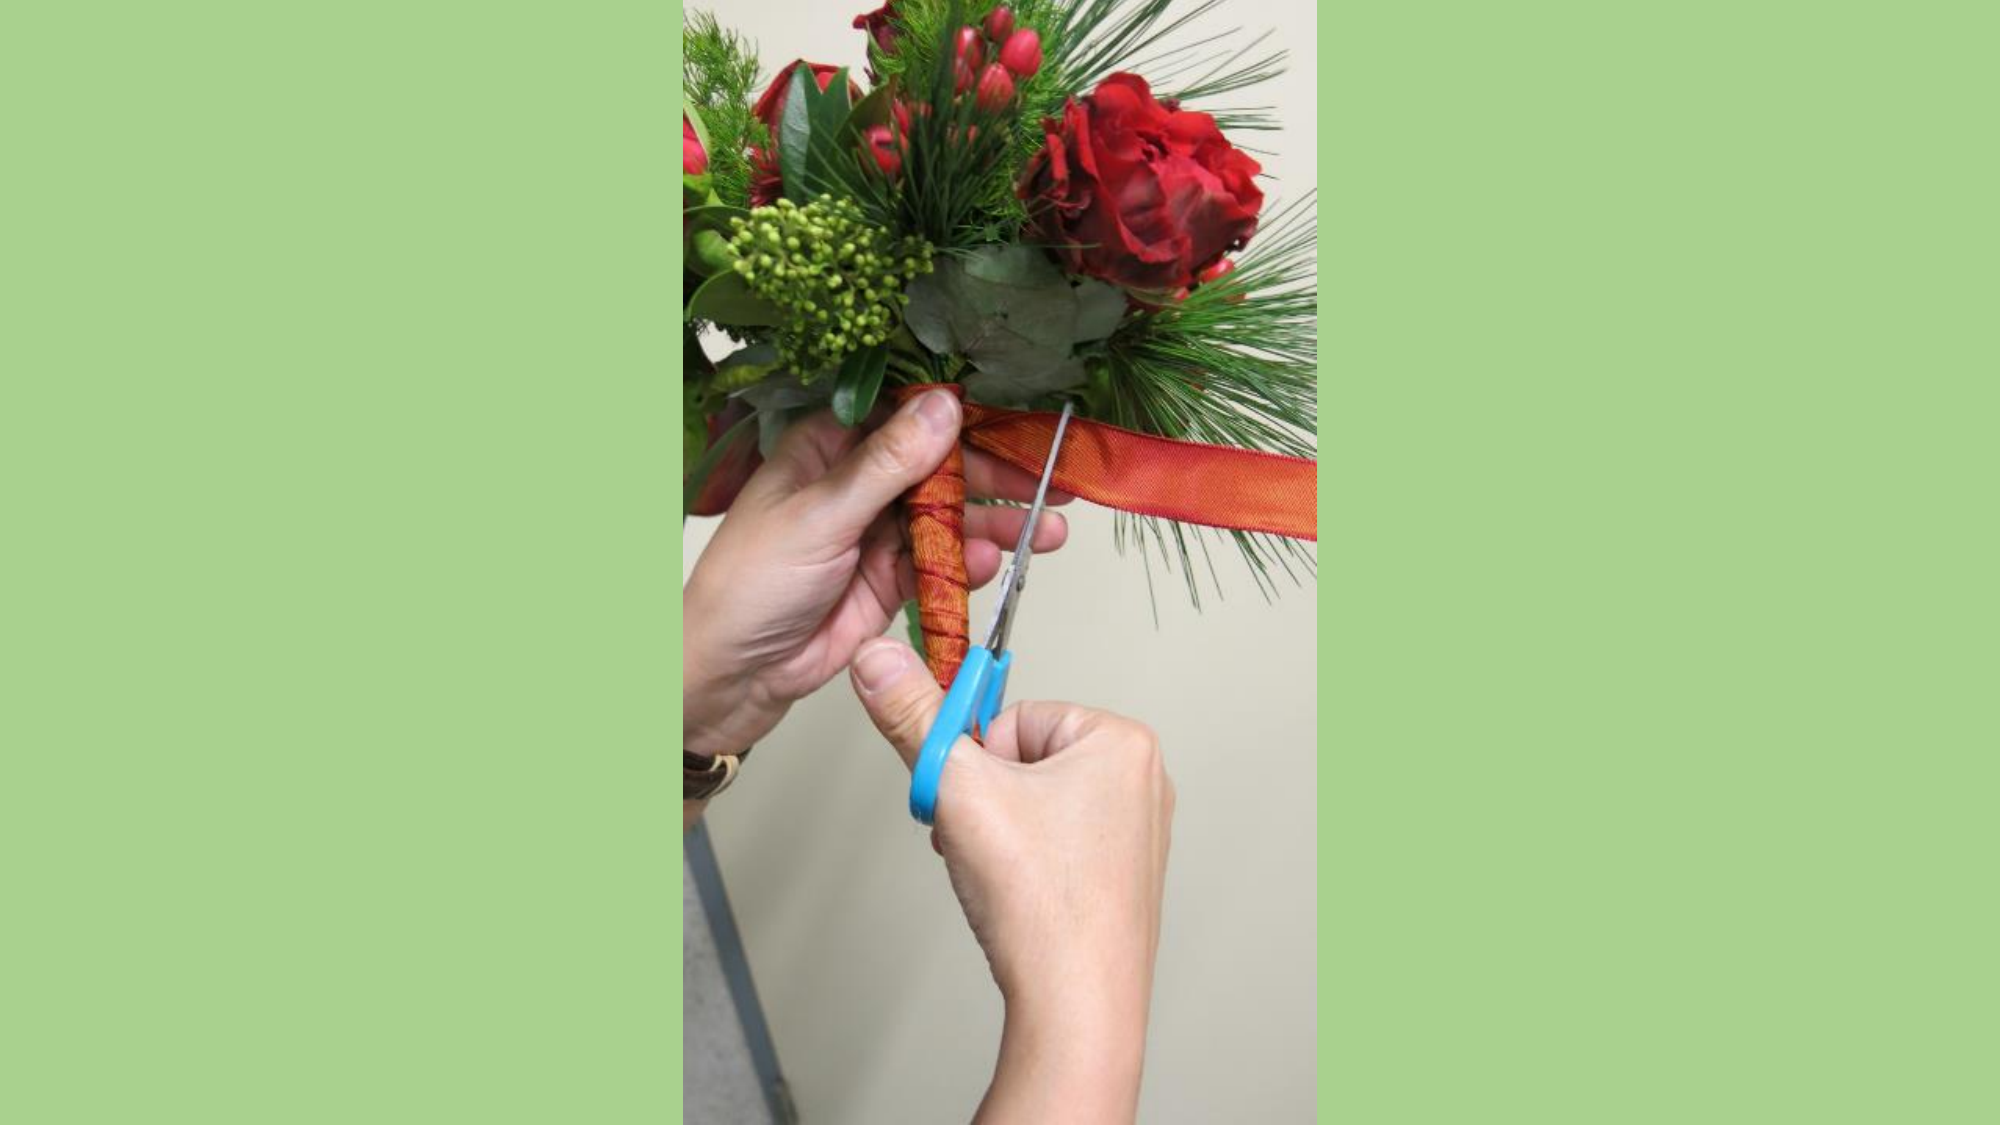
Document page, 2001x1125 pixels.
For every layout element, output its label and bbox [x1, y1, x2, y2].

picture [683, 0, 1317, 1125]
